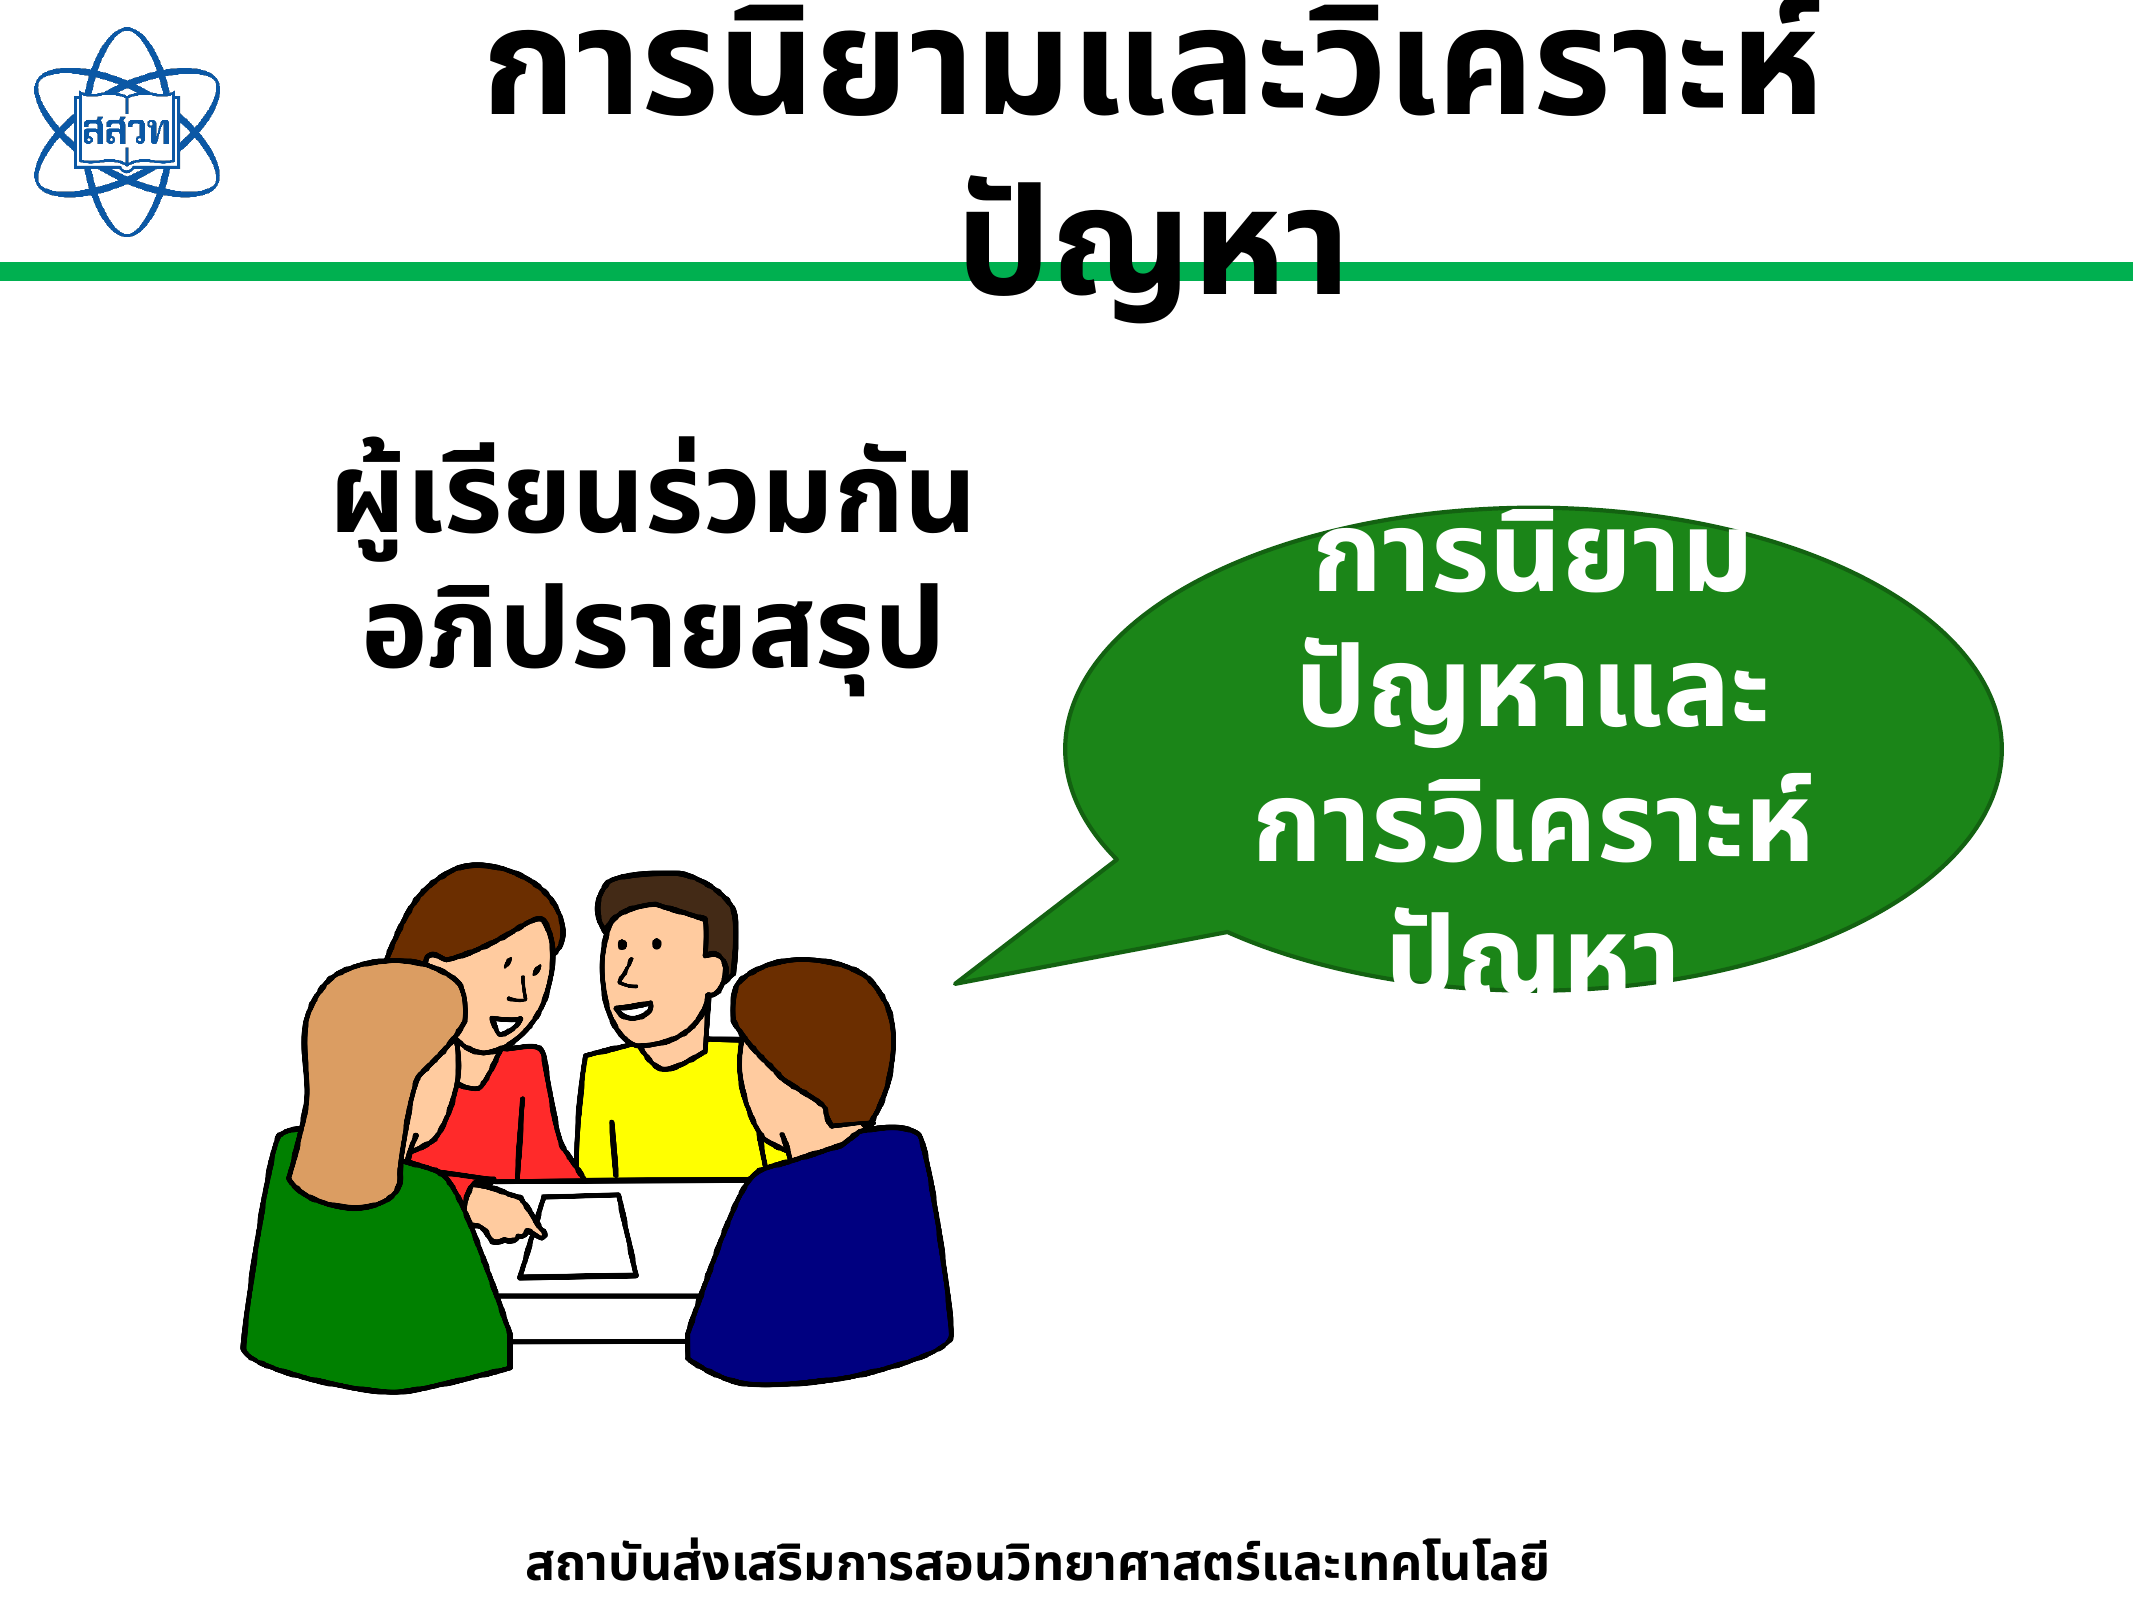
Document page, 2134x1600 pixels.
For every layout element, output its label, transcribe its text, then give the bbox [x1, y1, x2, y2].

text_box การนิยามและวิเคราะห์ปัญหา [305, 274, 2002, 333]
text_box ผู้เรียนร่วมกันอภิปรายสรุป [214, 412, 1093, 698]
picture [33, 27, 220, 237]
picture [239, 862, 954, 1395]
text_box สถาบันส่งเสริมการสอนวิทยาศาสตร์และเทคโนโลยี [74, 1522, 2002, 1589]
text_box การนิยามและวิเคราะห์ปัญหา [305, 0, 2002, 269]
text_box การนิยามปัญหาและการวิเคราะห์ปัญหา [962, 505, 2004, 993]
